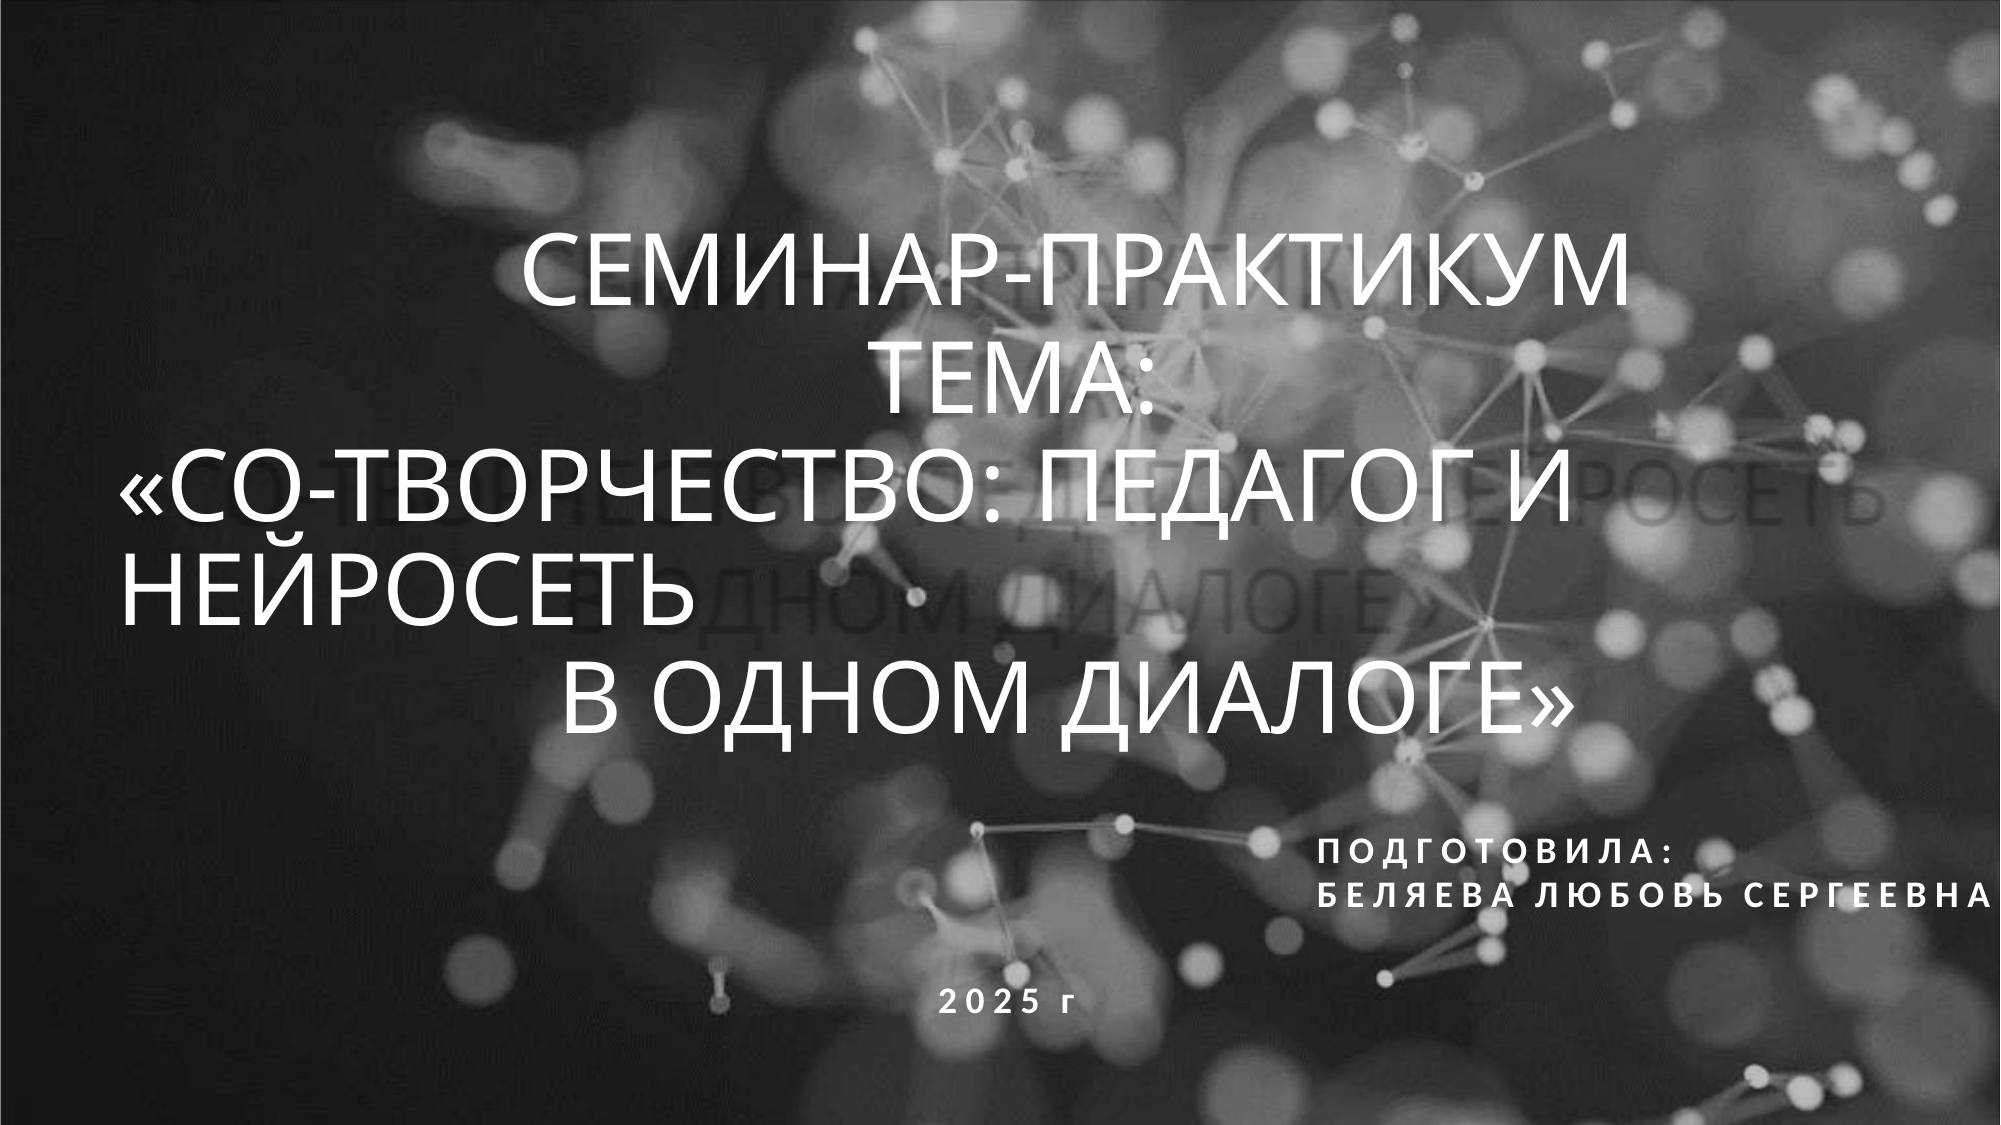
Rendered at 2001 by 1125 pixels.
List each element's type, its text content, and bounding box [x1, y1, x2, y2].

text_box СЕМИНАР-ПРАКТИКУМ ТЕМА: «СО-ТВОРЧЕСТВО: ПЕДАГОГ И НЕЙРОСЕТЬ В ОДНОМ ДИАЛОГЕ» [116, 221, 2000, 754]
text_box 2 0 2 5 г [938, 982, 1124, 1022]
text_box [0, 0, 2000, 1125]
text_box П О Д Г О Т О В И Л А : Б Е Л Я Е В А Л Ю Б О В Ь С Е Р Г Е Е В Н А [1316, 831, 2000, 915]
